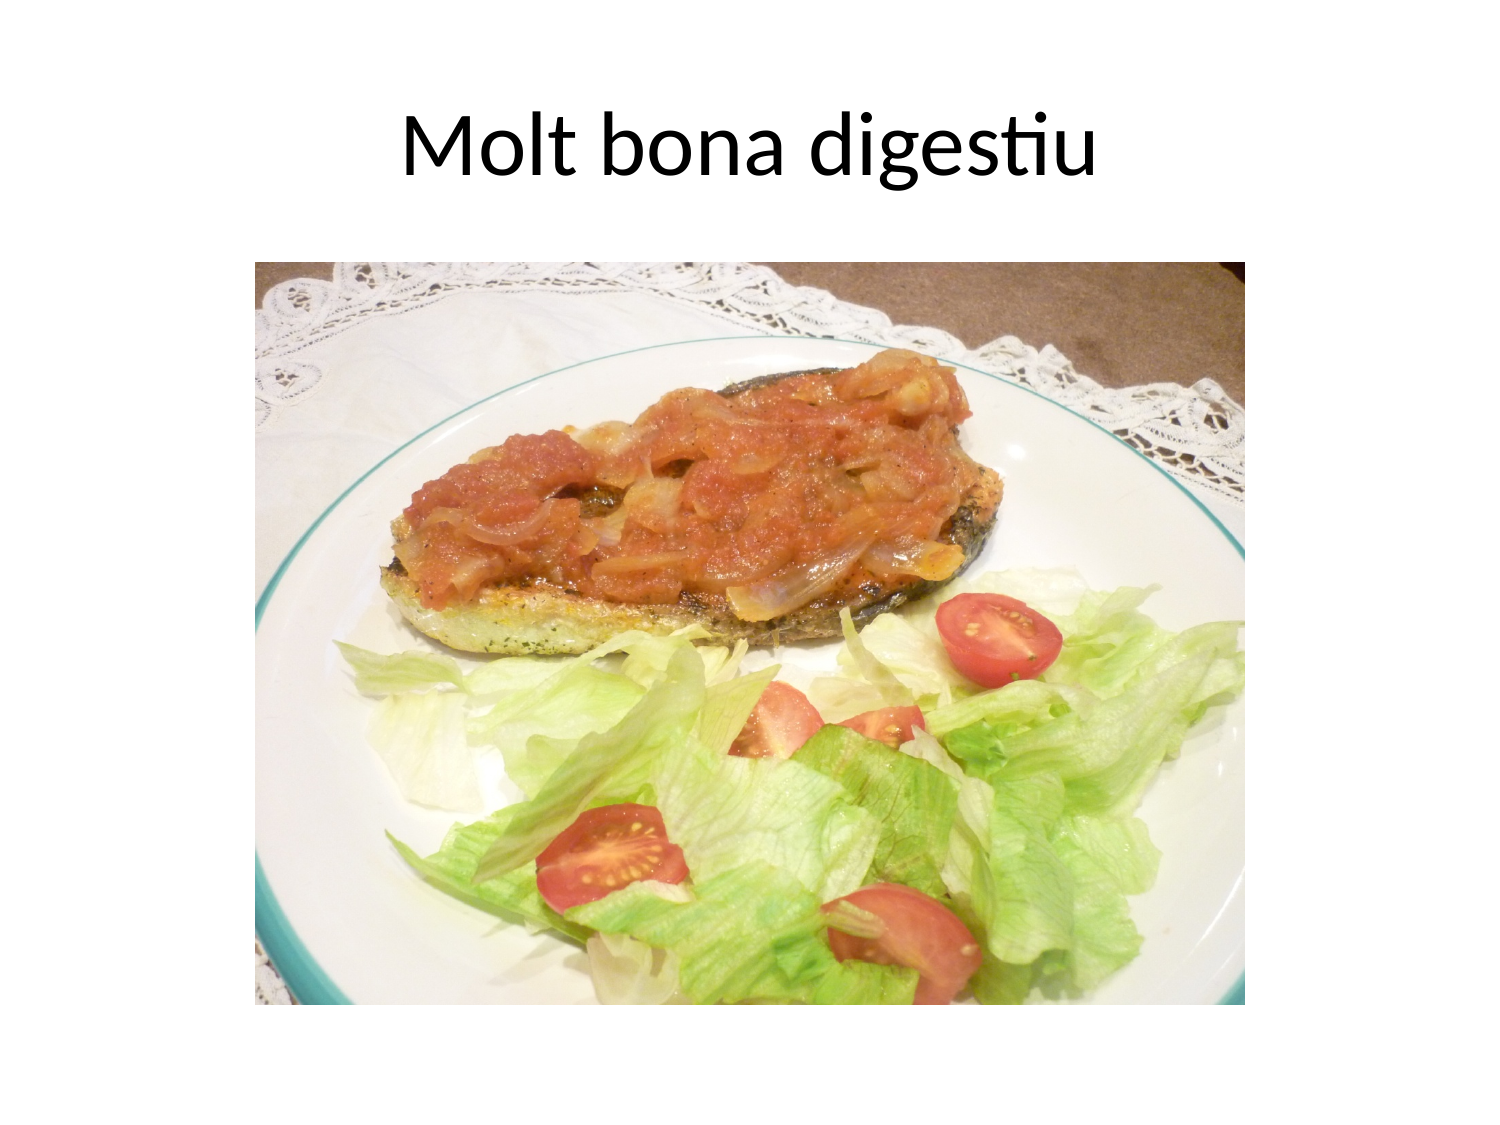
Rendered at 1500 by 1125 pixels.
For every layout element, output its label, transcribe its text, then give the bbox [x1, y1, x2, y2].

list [254, 262, 1246, 1006]
title Molt bona digestiu [75, 45, 1425, 233]
